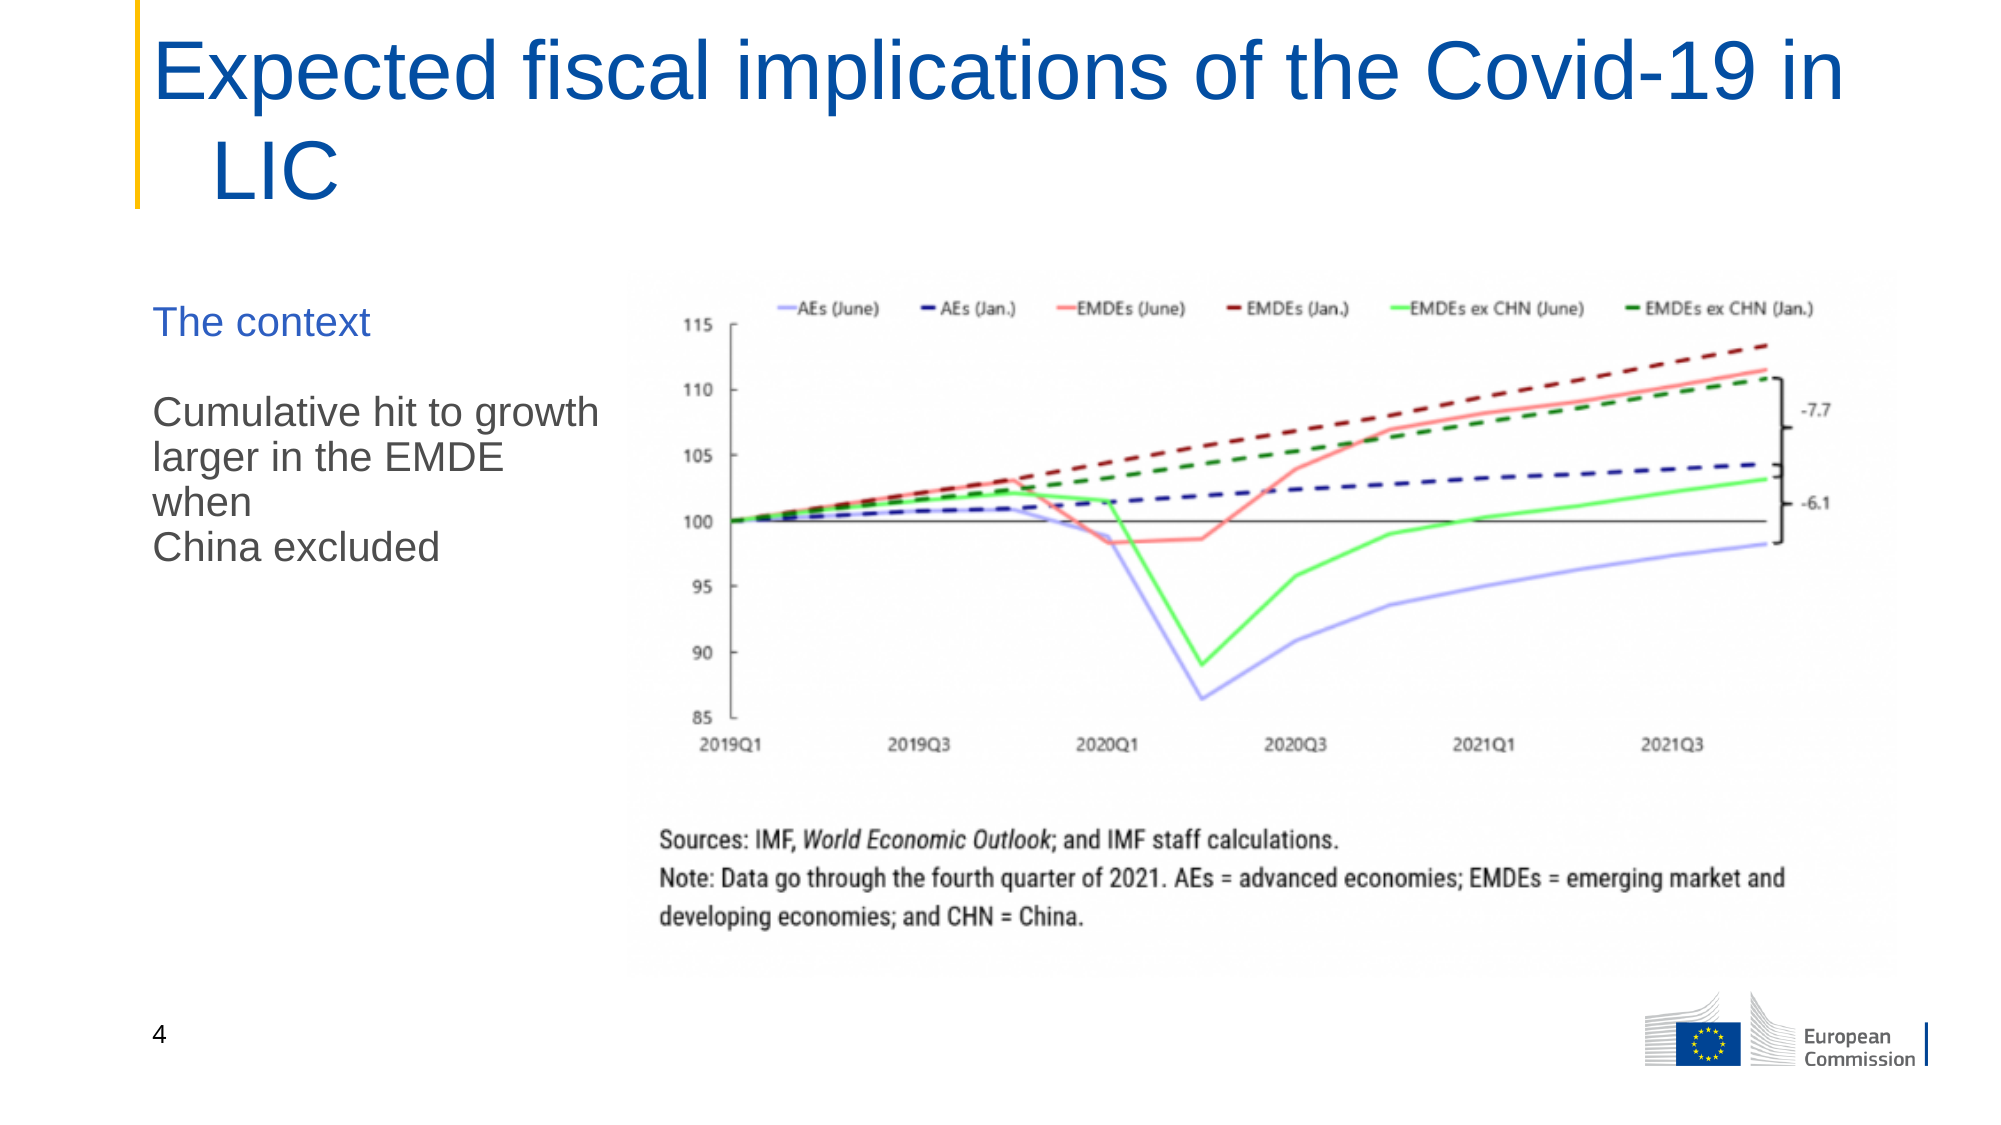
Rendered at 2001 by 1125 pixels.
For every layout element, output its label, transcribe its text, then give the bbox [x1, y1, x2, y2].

text_box Expected fiscal implications of the Covid-19 in LIC [137, 14, 1896, 218]
picture [627, 270, 1897, 978]
picture [1645, 991, 1928, 1066]
title The context Cumulative hit to growth larger in the EMDE when China excluded [137, 293, 627, 955]
slide_number 4 [137, 1005, 588, 1066]
